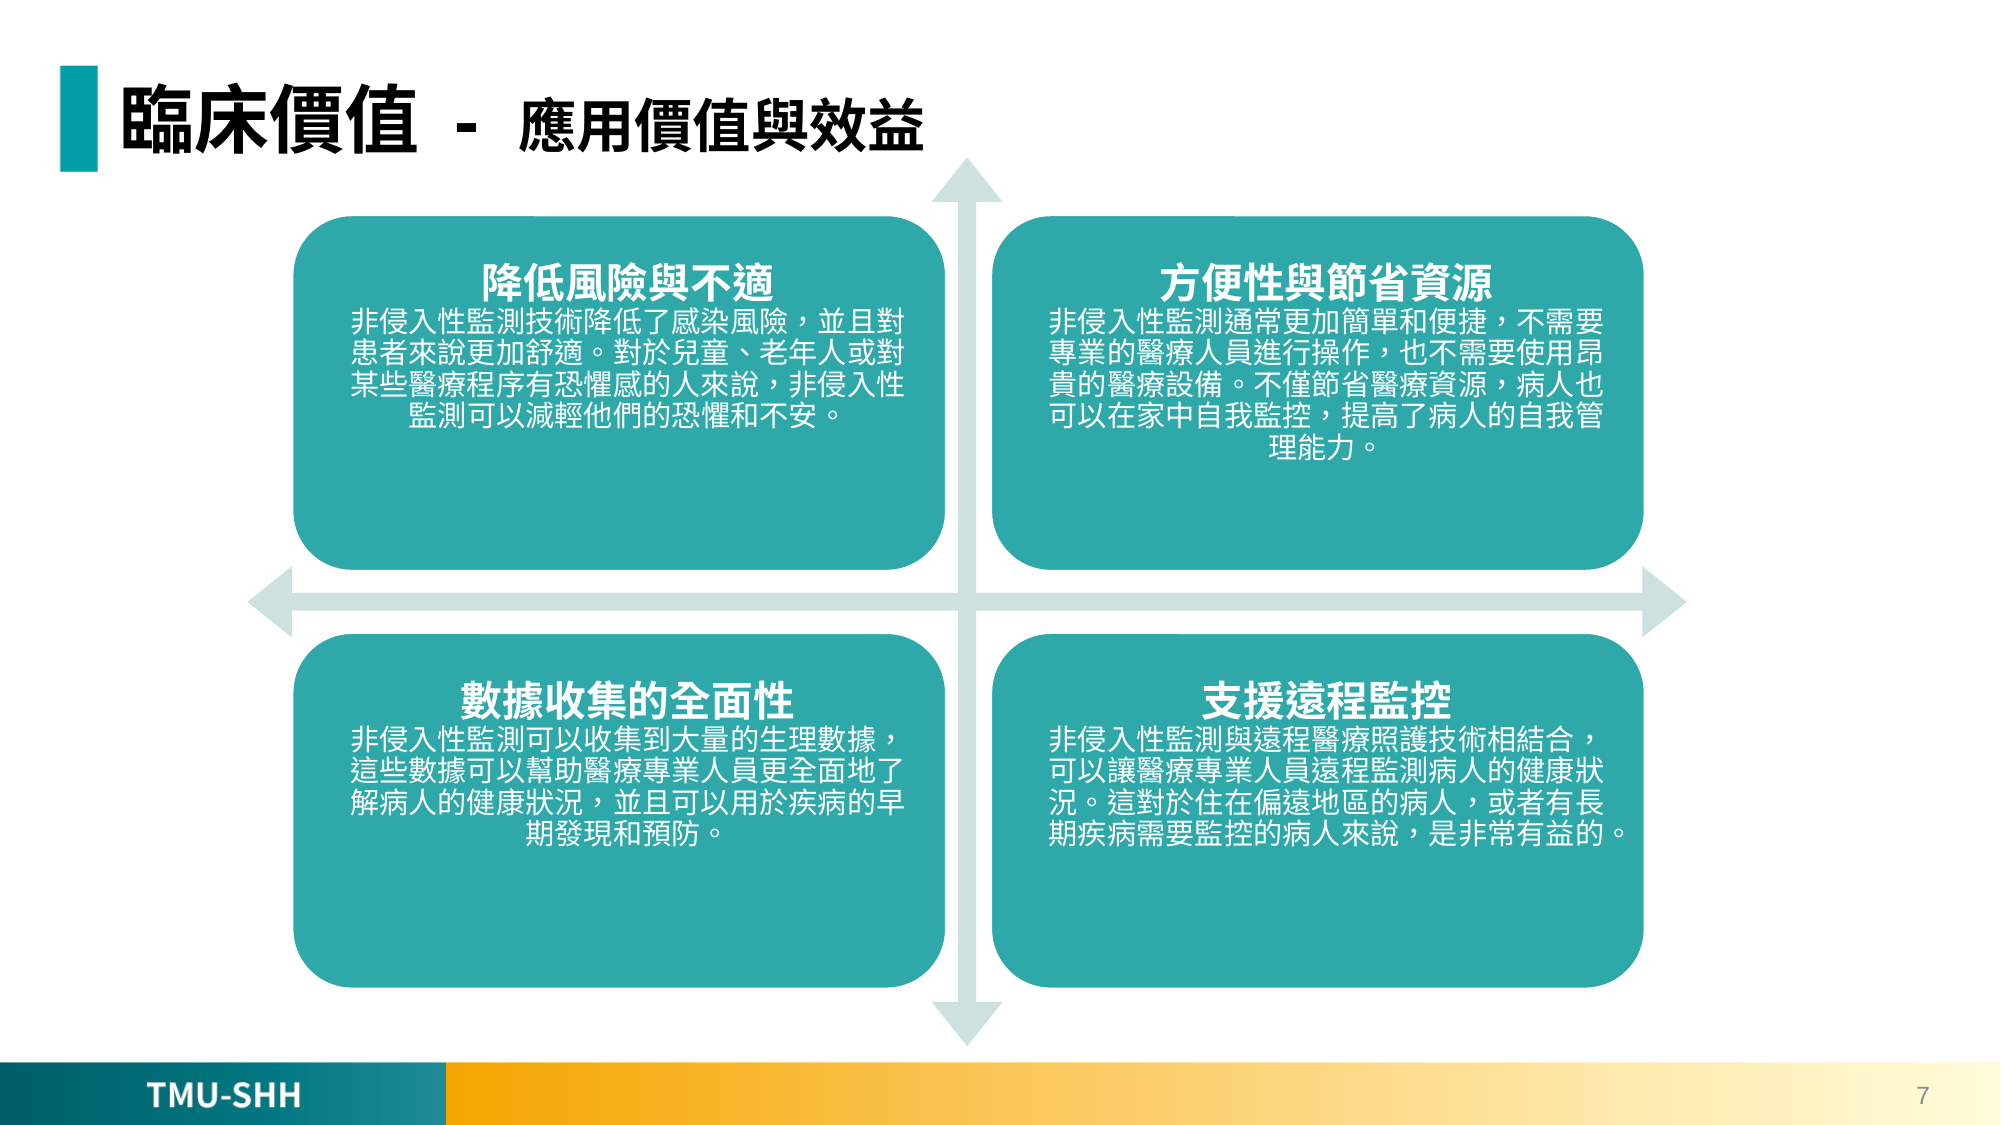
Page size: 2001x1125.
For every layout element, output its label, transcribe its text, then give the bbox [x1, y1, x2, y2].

picture [0, 0, 2001, 1125]
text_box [137, 157, 1797, 1047]
slide_number 7 [1740, 1065, 1945, 1125]
title 臨床價值 - 應用價值與效益 [104, 60, 1945, 174]
